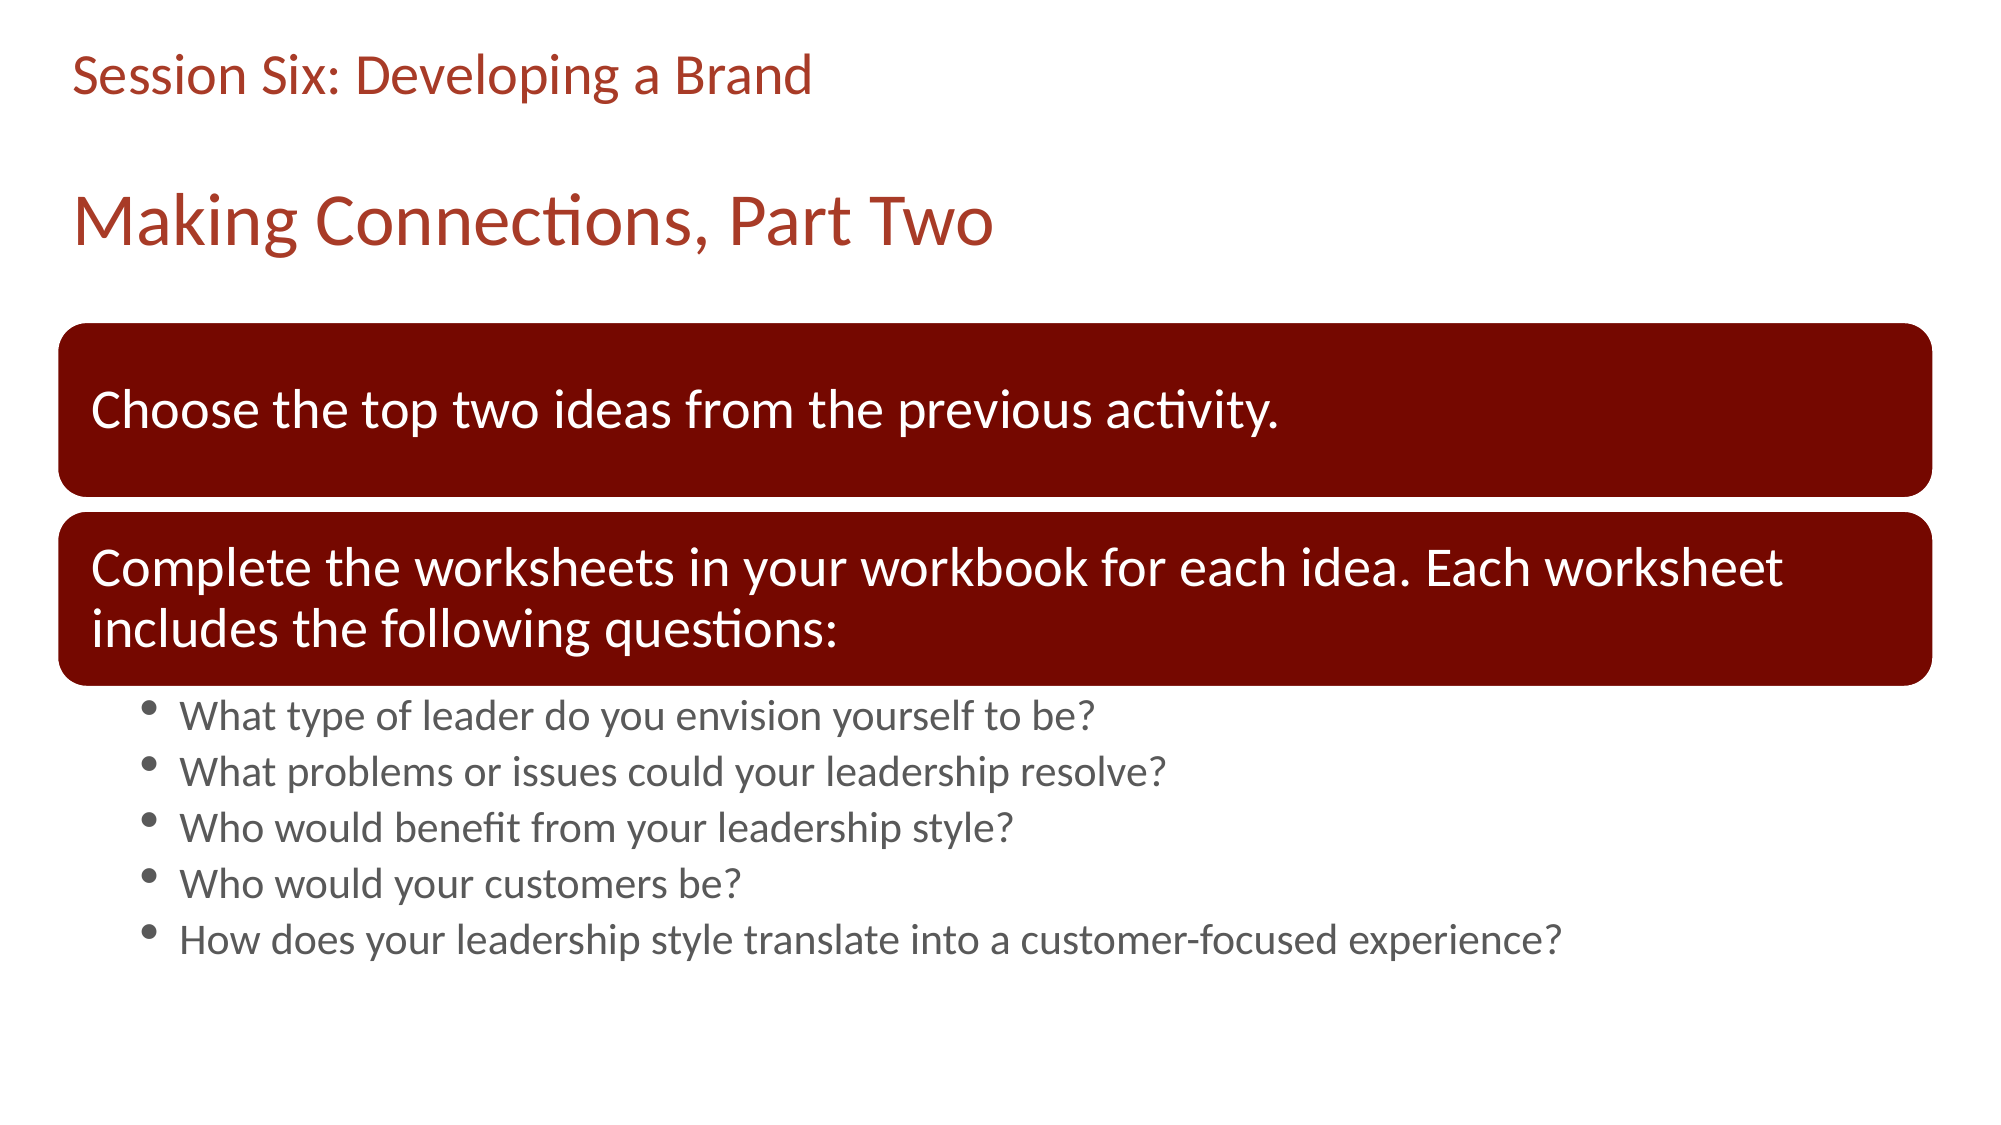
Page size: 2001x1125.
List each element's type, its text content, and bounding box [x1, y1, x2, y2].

title Session Six: Developing a Brand [57, 36, 1934, 124]
list Making Connections, Part Two [57, 172, 1934, 270]
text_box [57, 318, 1934, 993]
